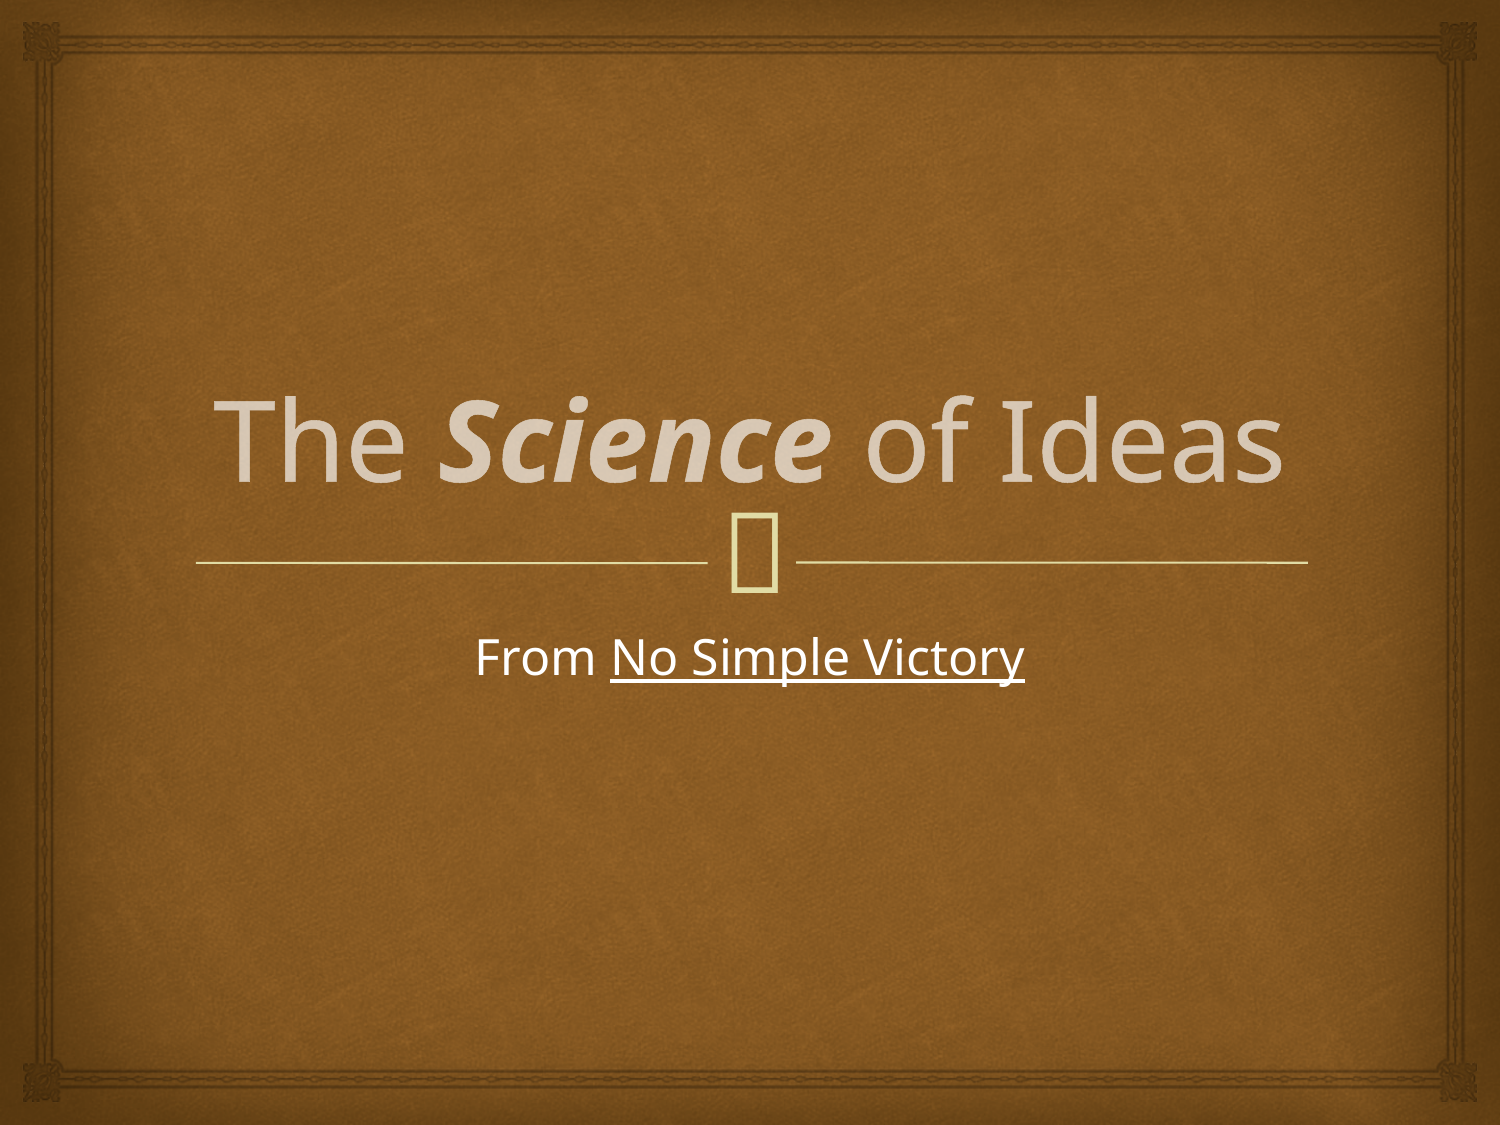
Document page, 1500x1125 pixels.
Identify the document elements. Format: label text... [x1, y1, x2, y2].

title The Science of Ideas [194, 227, 1306, 512]
picture [0, 0, 1500, 1125]
subtitle From No Simple Victory [225, 618, 1275, 906]
